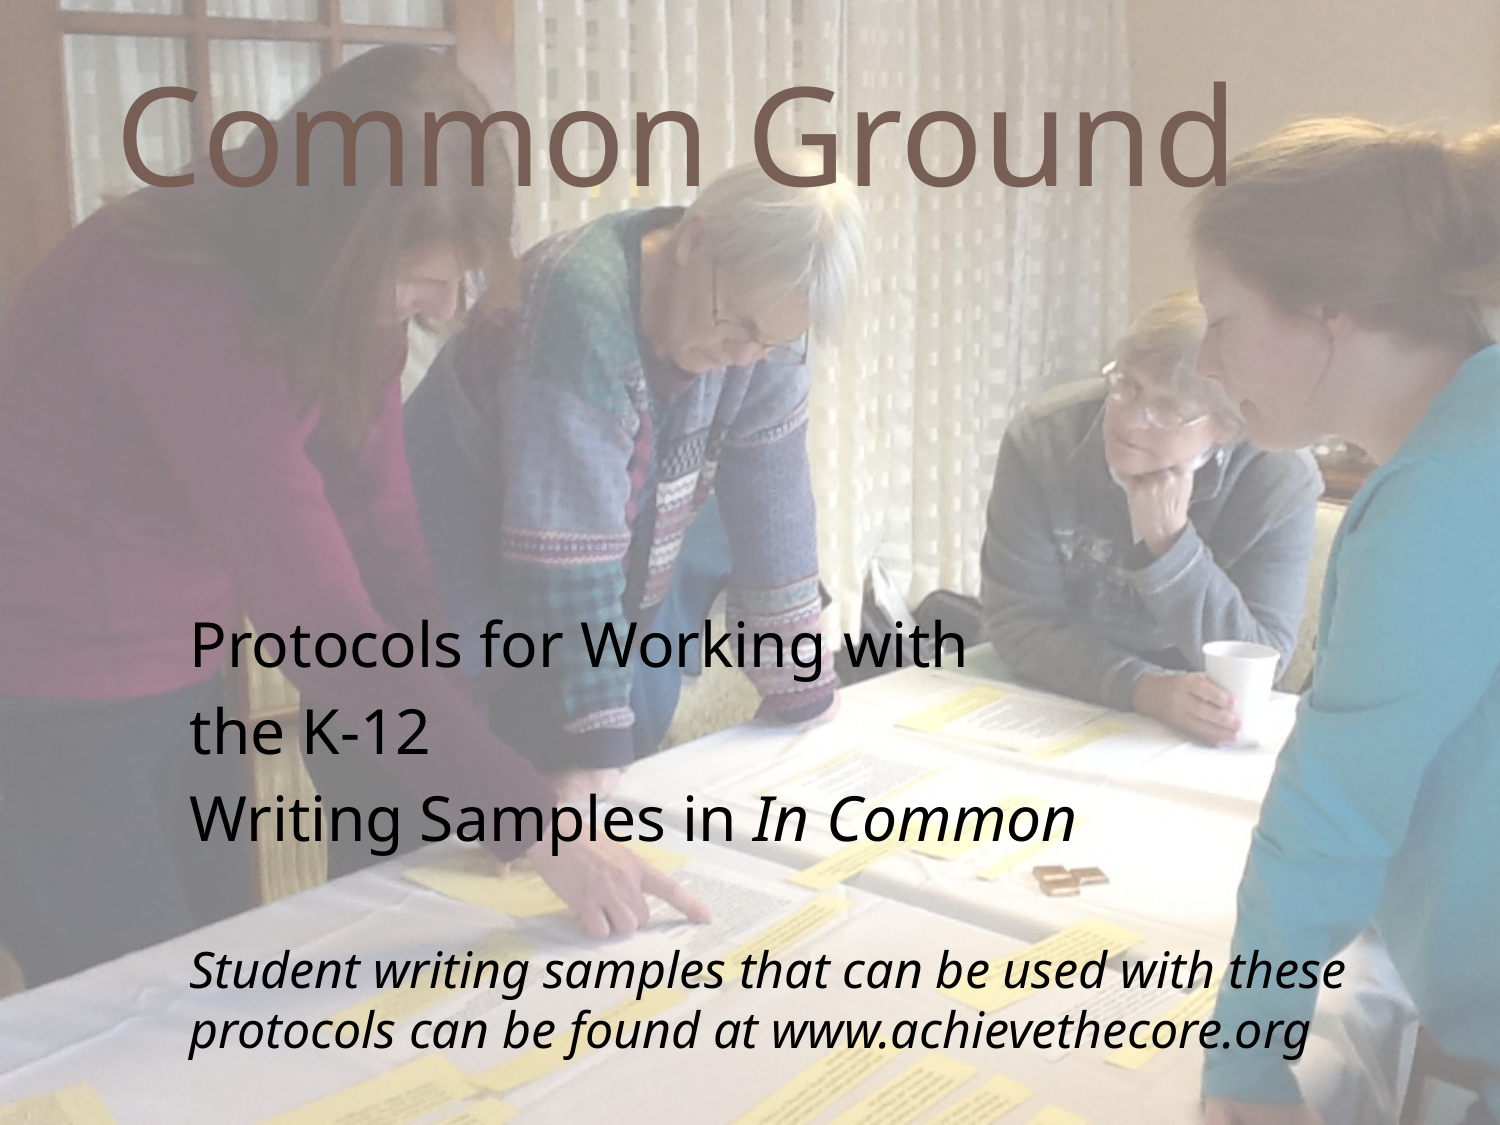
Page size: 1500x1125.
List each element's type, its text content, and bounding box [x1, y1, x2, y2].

text_box Protocols for Working with the K-12 Writing Samples in In Common Student writing samples that can be used with these protocols can be found at www.achievethecore.org [174, 598, 1376, 1125]
text_box Common Ground [100, 10, 1376, 252]
